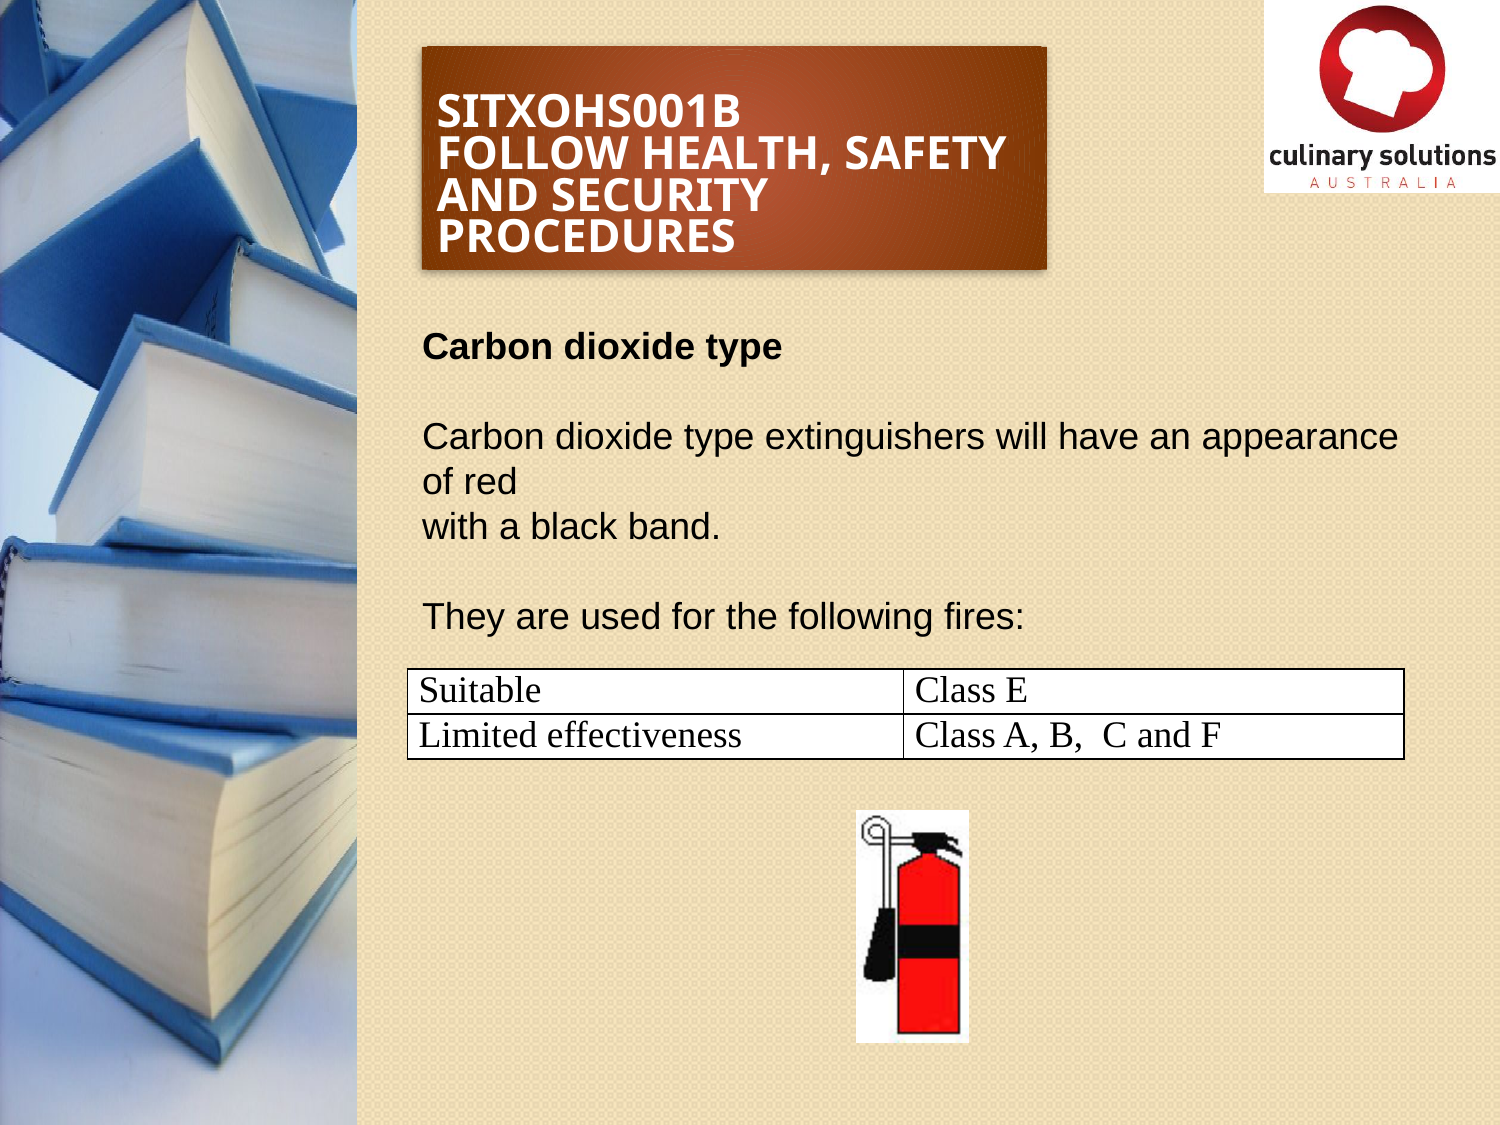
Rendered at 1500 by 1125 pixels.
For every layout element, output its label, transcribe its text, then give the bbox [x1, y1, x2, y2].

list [0, 0, 357, 1125]
table_cell Limited effectiveness [408, 715, 903, 758]
title SITXOHS001B Follow HEALTH, SAFETY AND SECURITY PROCEDURES [421, 46, 1047, 270]
picture [855, 810, 969, 1043]
table_cell Class A, B, C and F [904, 715, 1403, 758]
table_header Suitable [408, 670, 903, 713]
text_box Carbon dioxide type Carbon dioxide type extinguishers will have an appearance of red with a black band. They are used for the following fires: [407, 314, 1447, 690]
picture [1263, 0, 1500, 193]
table_header Class E [904, 670, 1403, 713]
